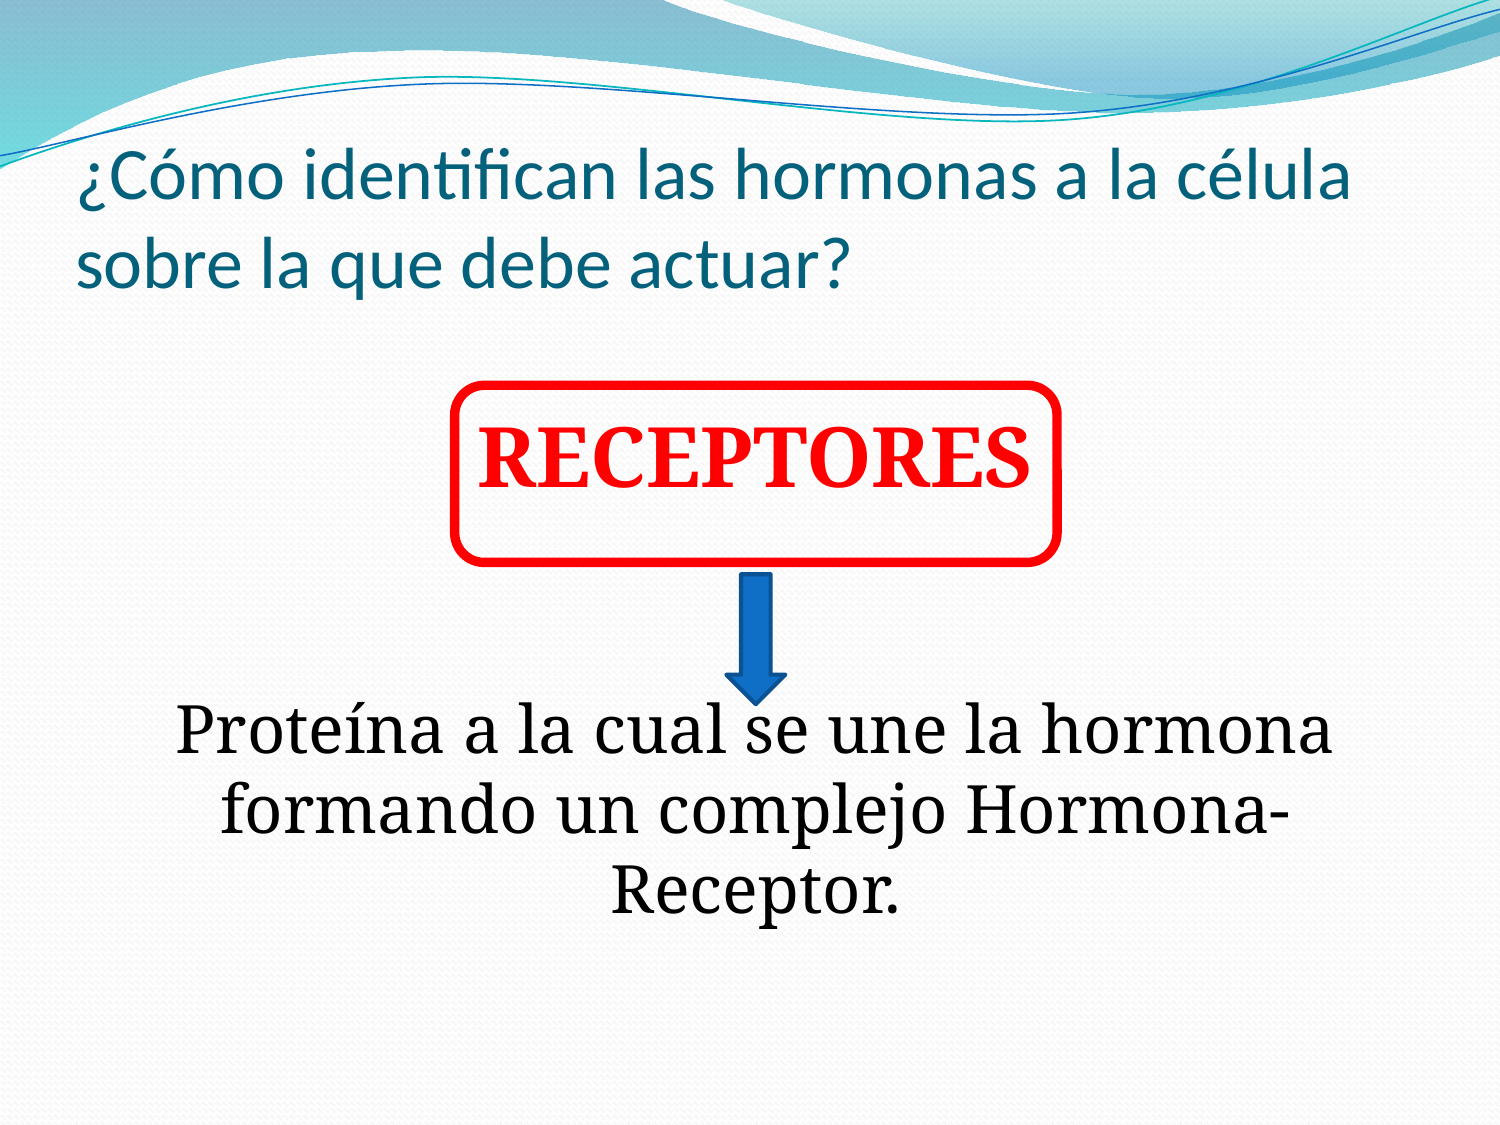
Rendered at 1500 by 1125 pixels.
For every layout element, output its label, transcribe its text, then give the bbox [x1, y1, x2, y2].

title ¿Cómo identifican las hormonas a la célula sobre la que debe actuar? [75, 115, 1425, 303]
text_box [724, 572, 788, 707]
text_box [452, 383, 1060, 565]
list RECEPTORES Proteína a la cual se une la hormona formando un complejo Hormona-Receptor. [80, 397, 1431, 1041]
